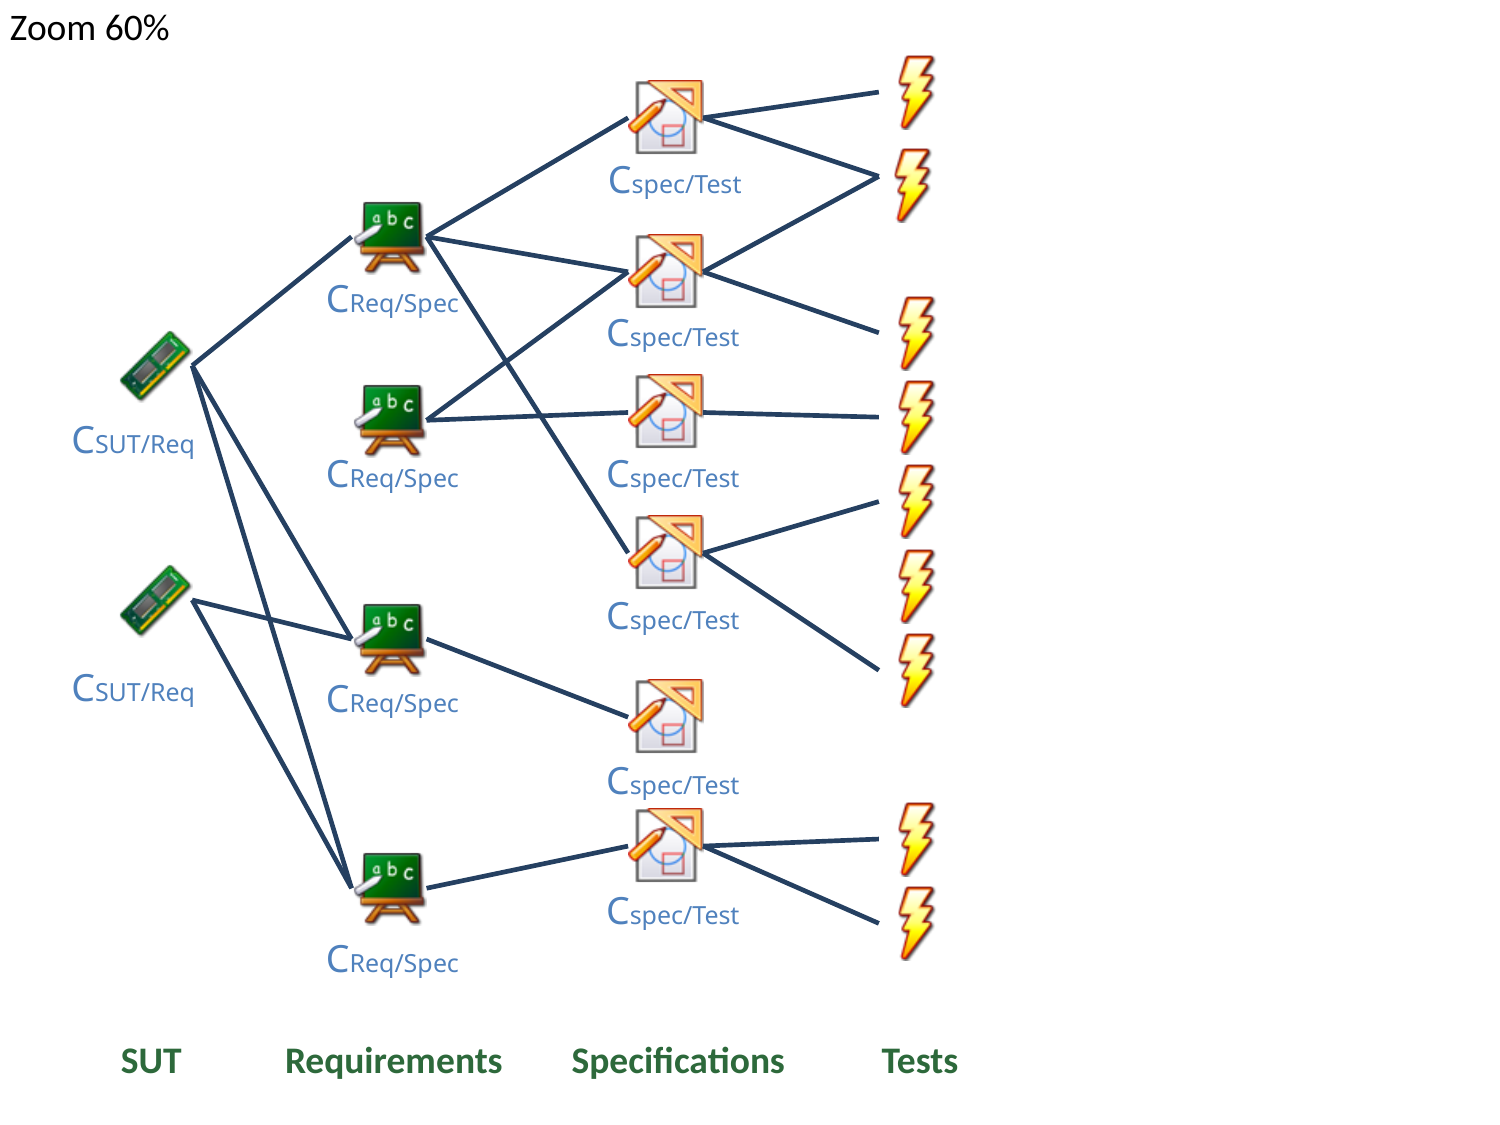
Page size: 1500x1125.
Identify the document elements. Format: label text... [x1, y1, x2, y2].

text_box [191, 236, 352, 364]
picture [880, 146, 950, 223]
text_box CReq/Spec [355, 282, 420, 327]
text_box Zoom 60% [0, 0, 185, 56]
picture [878, 379, 955, 455]
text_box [702, 501, 880, 552]
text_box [426, 271, 629, 421]
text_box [426, 845, 629, 889]
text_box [191, 599, 352, 889]
text_box CReq/Spec [356, 686, 432, 727]
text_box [702, 552, 880, 671]
picture [878, 54, 955, 130]
text_box SUT [106, 1029, 197, 1089]
text_box CReq/Spec [311, 927, 475, 987]
text_box Specifications [556, 1029, 801, 1089]
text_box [702, 838, 880, 845]
picture [352, 382, 426, 458]
text_box CSUT/Req [56, 408, 185, 469]
picture [880, 548, 955, 624]
picture [116, 327, 191, 404]
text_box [426, 638, 629, 718]
picture [351, 850, 427, 926]
text_box Cspec/Test [591, 584, 697, 645]
text_box Cspec/Test [591, 749, 755, 810]
text_box Tests [866, 1029, 974, 1089]
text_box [426, 117, 629, 236]
picture [629, 234, 702, 310]
text_box CReq/Spec [356, 467, 421, 503]
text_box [426, 236, 629, 271]
text_box Cspec/Test [633, 319, 755, 361]
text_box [702, 279, 880, 333]
text_box Cspec/Test [591, 891, 755, 940]
picture [352, 601, 427, 677]
picture [627, 808, 704, 884]
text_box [702, 412, 880, 418]
picture [878, 295, 955, 371]
picture [627, 515, 702, 591]
picture [878, 885, 955, 962]
picture [627, 80, 704, 156]
text_box Requirements [270, 1029, 518, 1089]
picture [629, 374, 704, 451]
text_box Cspec/Test [632, 442, 755, 503]
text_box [702, 845, 880, 924]
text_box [702, 117, 880, 175]
picture [878, 801, 955, 877]
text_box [191, 365, 352, 599]
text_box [426, 429, 629, 554]
picture [878, 463, 955, 540]
picture [878, 632, 955, 708]
text_box CSUT/Req [56, 656, 185, 717]
picture [116, 562, 193, 638]
picture [351, 198, 426, 275]
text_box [702, 176, 880, 273]
picture [627, 679, 704, 755]
text_box Cspec/Test [632, 165, 697, 209]
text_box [702, 91, 880, 117]
